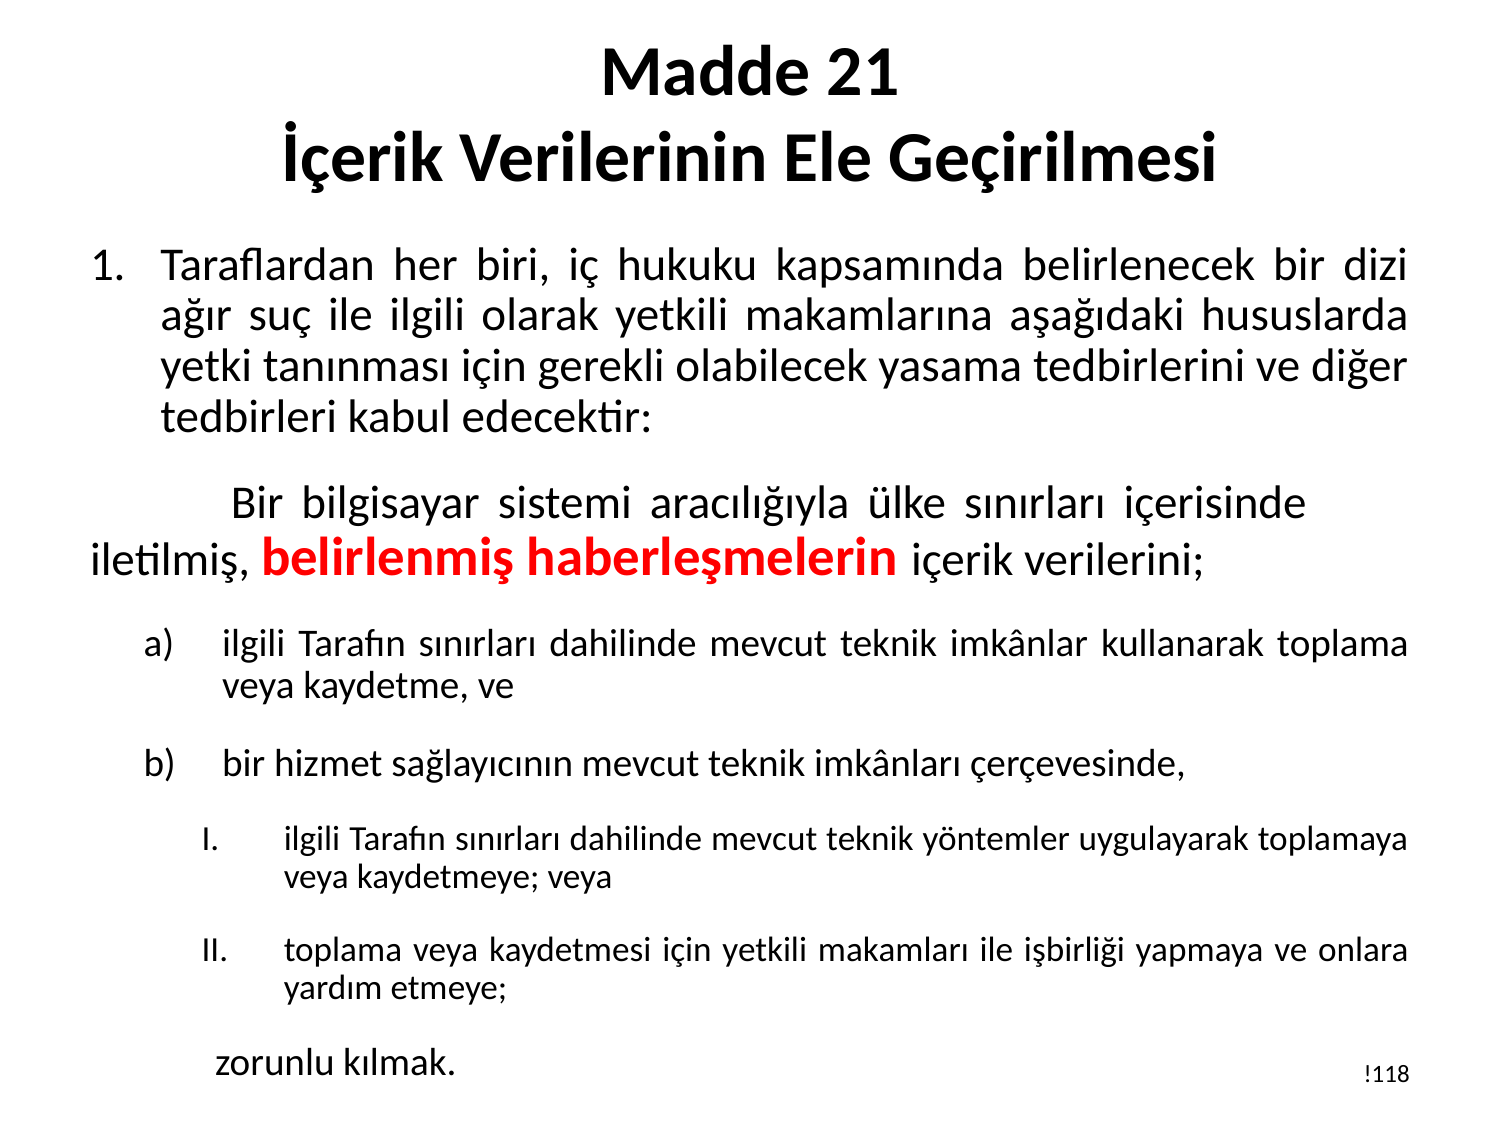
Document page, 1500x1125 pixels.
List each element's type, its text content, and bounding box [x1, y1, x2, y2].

title Madde 21 İçerik Verilerinin Ele Geçirilmesi [74, 16, 1426, 205]
text_box Taraflardan her biri, iç hukuku kapsamında belirlenecek bir dizi ağır suç ile ilgili olarak yetkili makamlarına aşağıdaki hususlarda yetki tanınması için gerekli olabilecek yasama tedbirlerini ve diğer tedbirleri kabul edecektir: Bir bilgisayar sistemi aracılığıyla ülke sınırları içerisinde iletilmiş, belirlenmiş haberleşmelerin içerik verilerini; ilgili Tarafın sınırları dahilinde mevcut teknik imkânlar kullanarak toplama veya kaydetme, ve bir hizmet sağlayıcının mevcut teknik imkânları çerçevesinde, ilgili Tarafın sınırları dahilinde mevcut teknik yöntemler uygulayarak toplamaya veya kaydetmeye; veya toplama veya kaydetmesi için yetkili makamları ile işbirliği yapmaya ve onlara yardım etmeye; zorunlu kılmak. [74, 232, 1425, 1103]
